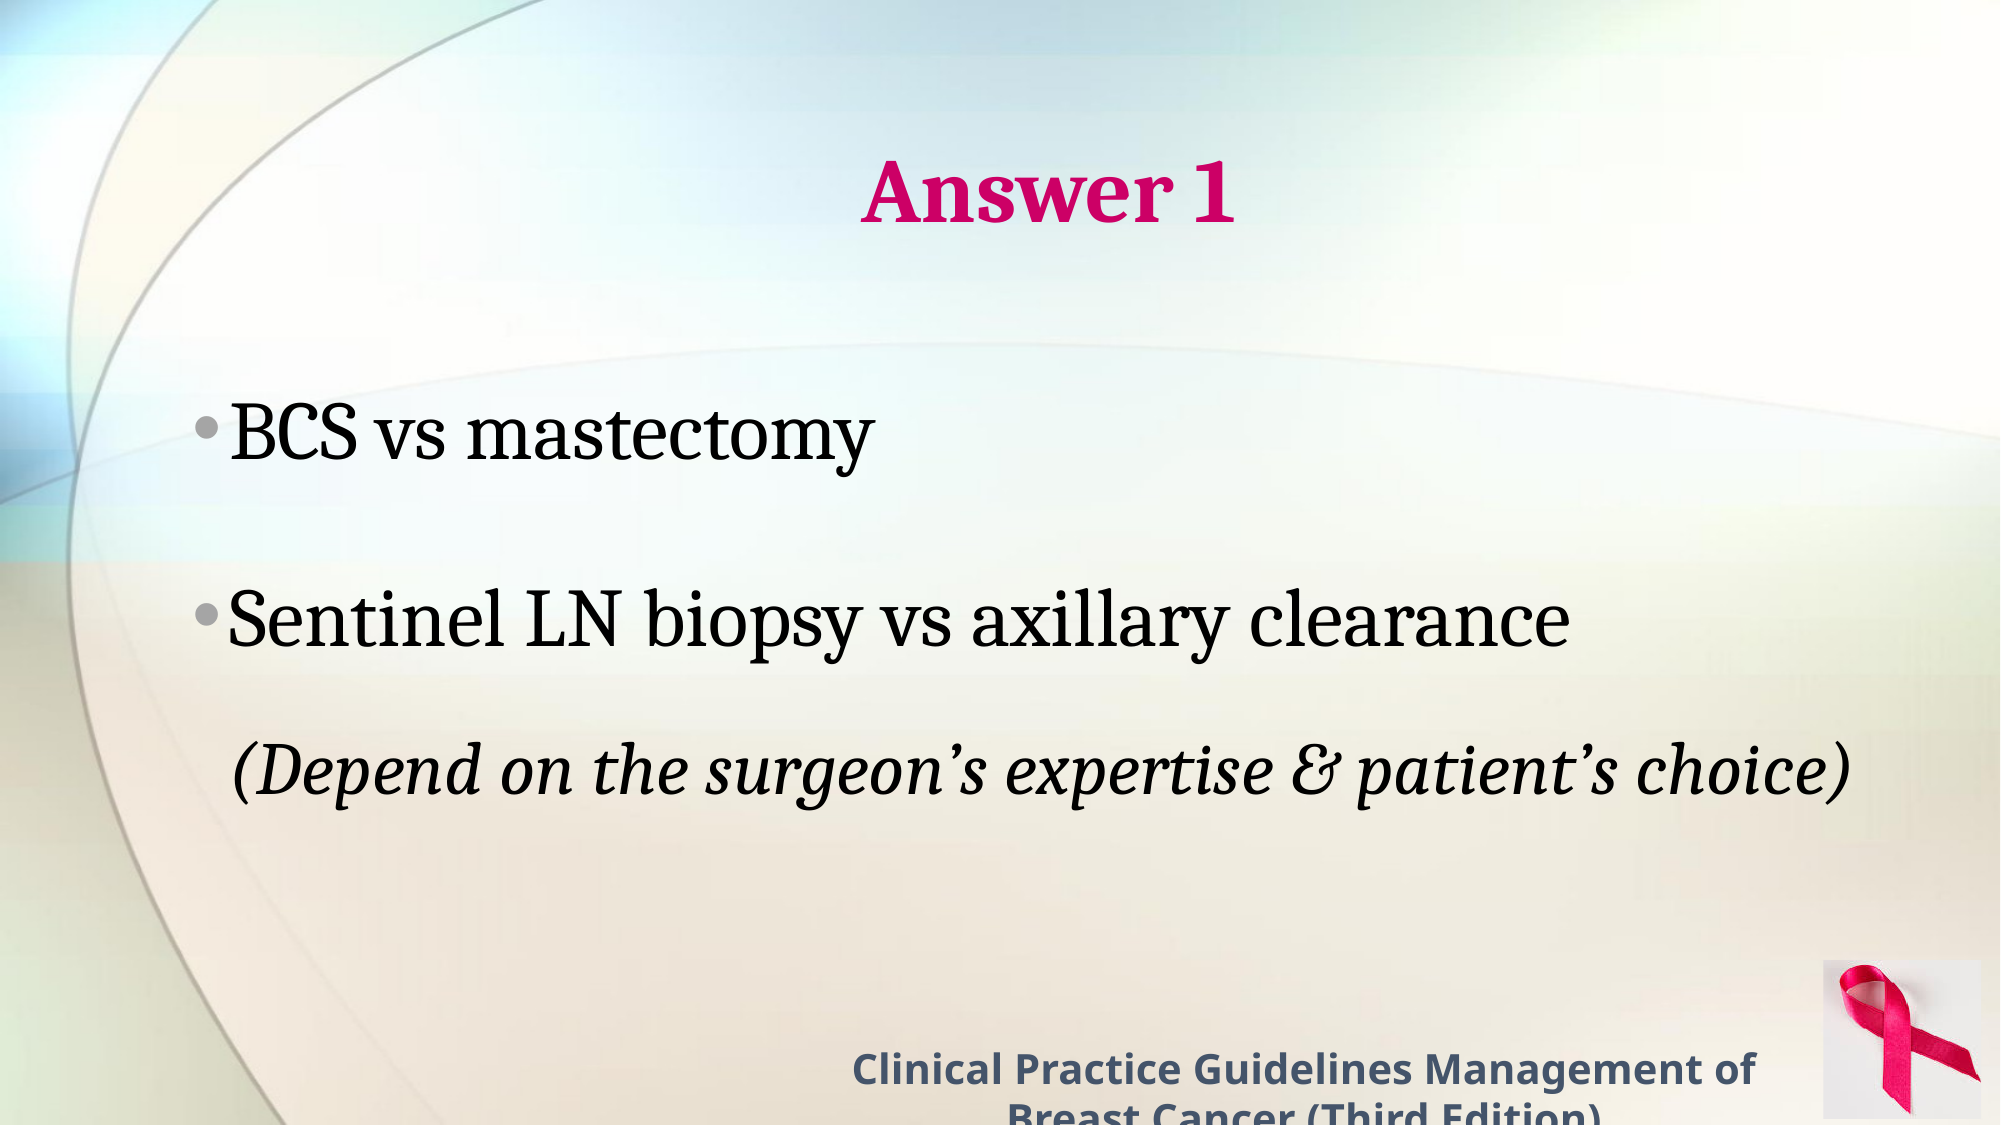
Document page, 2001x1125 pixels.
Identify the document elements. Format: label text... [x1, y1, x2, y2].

text_box Clinical Practice Guidelines Management of Breast Cancer (Third Edition) [788, 1035, 1820, 1125]
picture [0, 0, 2001, 1125]
title Answer 1 [318, 101, 1801, 270]
list BCS vs mastectomy Sentinel LN biopsy vs axillary clearance (Depend on the surgeon’s expertise & patient’s choice) [177, 318, 1890, 1033]
